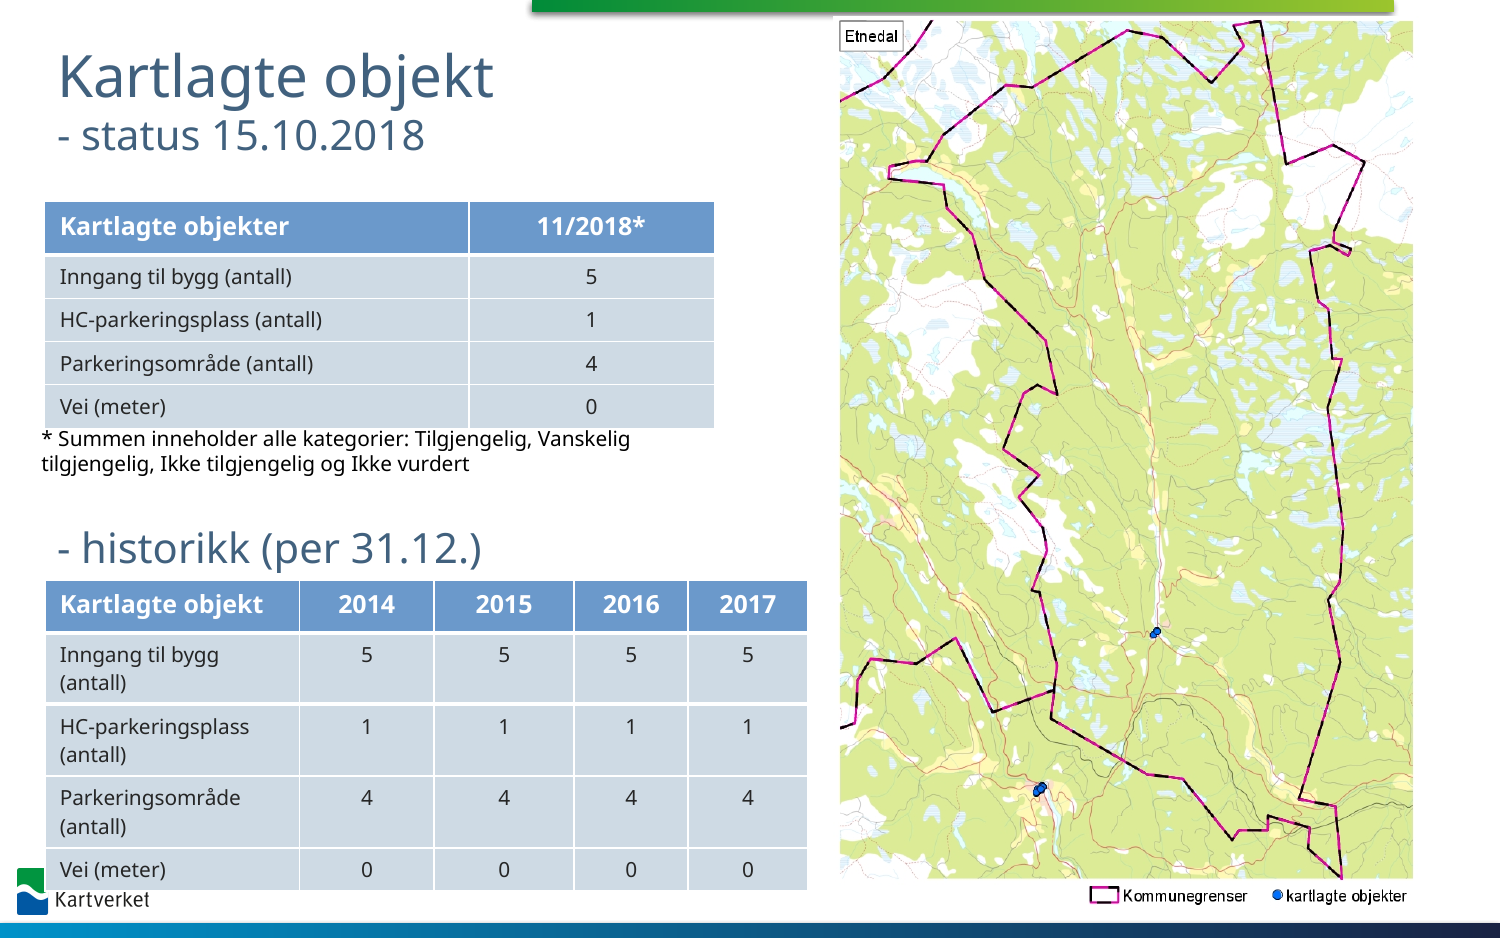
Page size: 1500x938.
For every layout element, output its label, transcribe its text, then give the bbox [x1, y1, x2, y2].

picture [833, 16, 1419, 913]
table_cell 1 [575, 706, 687, 775]
table_cell 1 [689, 706, 807, 775]
table_cell Vei (meter) [45, 385, 468, 417]
table_cell 4 [575, 777, 687, 847]
table_header 2016 [575, 581, 687, 631]
table_cell 0 [689, 849, 807, 890]
table_cell Inngang til bygg (antall) [45, 257, 468, 298]
table_header 2015 [435, 581, 573, 631]
text_box Kartlagte objekt - status 15.10.2018 [42, 24, 828, 167]
table_header 11/2018* [470, 202, 714, 253]
table_cell 4 [435, 777, 573, 847]
table_cell 5 [470, 257, 714, 298]
table_cell 1 [470, 299, 714, 341]
table_cell 4 [300, 777, 433, 847]
table_cell 0 [300, 849, 433, 890]
table_header Kartlagte objekter [45, 202, 468, 253]
table_cell 0 [575, 849, 687, 890]
table_cell 5 [575, 635, 687, 702]
table_cell HC-parkeringsplass (antall) [46, 706, 299, 775]
table_header 2014 [300, 581, 433, 631]
table_cell 5 [435, 635, 573, 702]
table_header 2017 [689, 581, 807, 631]
table_cell 1 [300, 706, 433, 775]
table_cell 4 [470, 342, 714, 384]
table_header Kartlagte objekt [46, 581, 299, 631]
table_cell 0 [470, 385, 714, 428]
table_cell 4 [689, 777, 807, 847]
table_cell HC-parkeringsplass (antall) [45, 299, 468, 341]
table_cell 5 [689, 635, 807, 702]
table_cell 0 [435, 849, 573, 890]
table_cell Inngang til bygg (antall) [46, 635, 299, 702]
table_cell Parkeringsområde (antall) [45, 342, 468, 384]
table_cell 1 [435, 706, 573, 775]
table_cell Parkeringsområde (antall) [46, 777, 299, 847]
table_cell Vei (meter) [46, 849, 299, 890]
text_box - historikk (per 31.12.) [42, 496, 828, 580]
text_box * Summen inneholder alle kategorier: Tilgjengelig, Vanskelig tilgjengelig, Ikke tilgjengelig og Ikke vurdert [26, 417, 711, 483]
table_cell 5 [300, 635, 433, 702]
